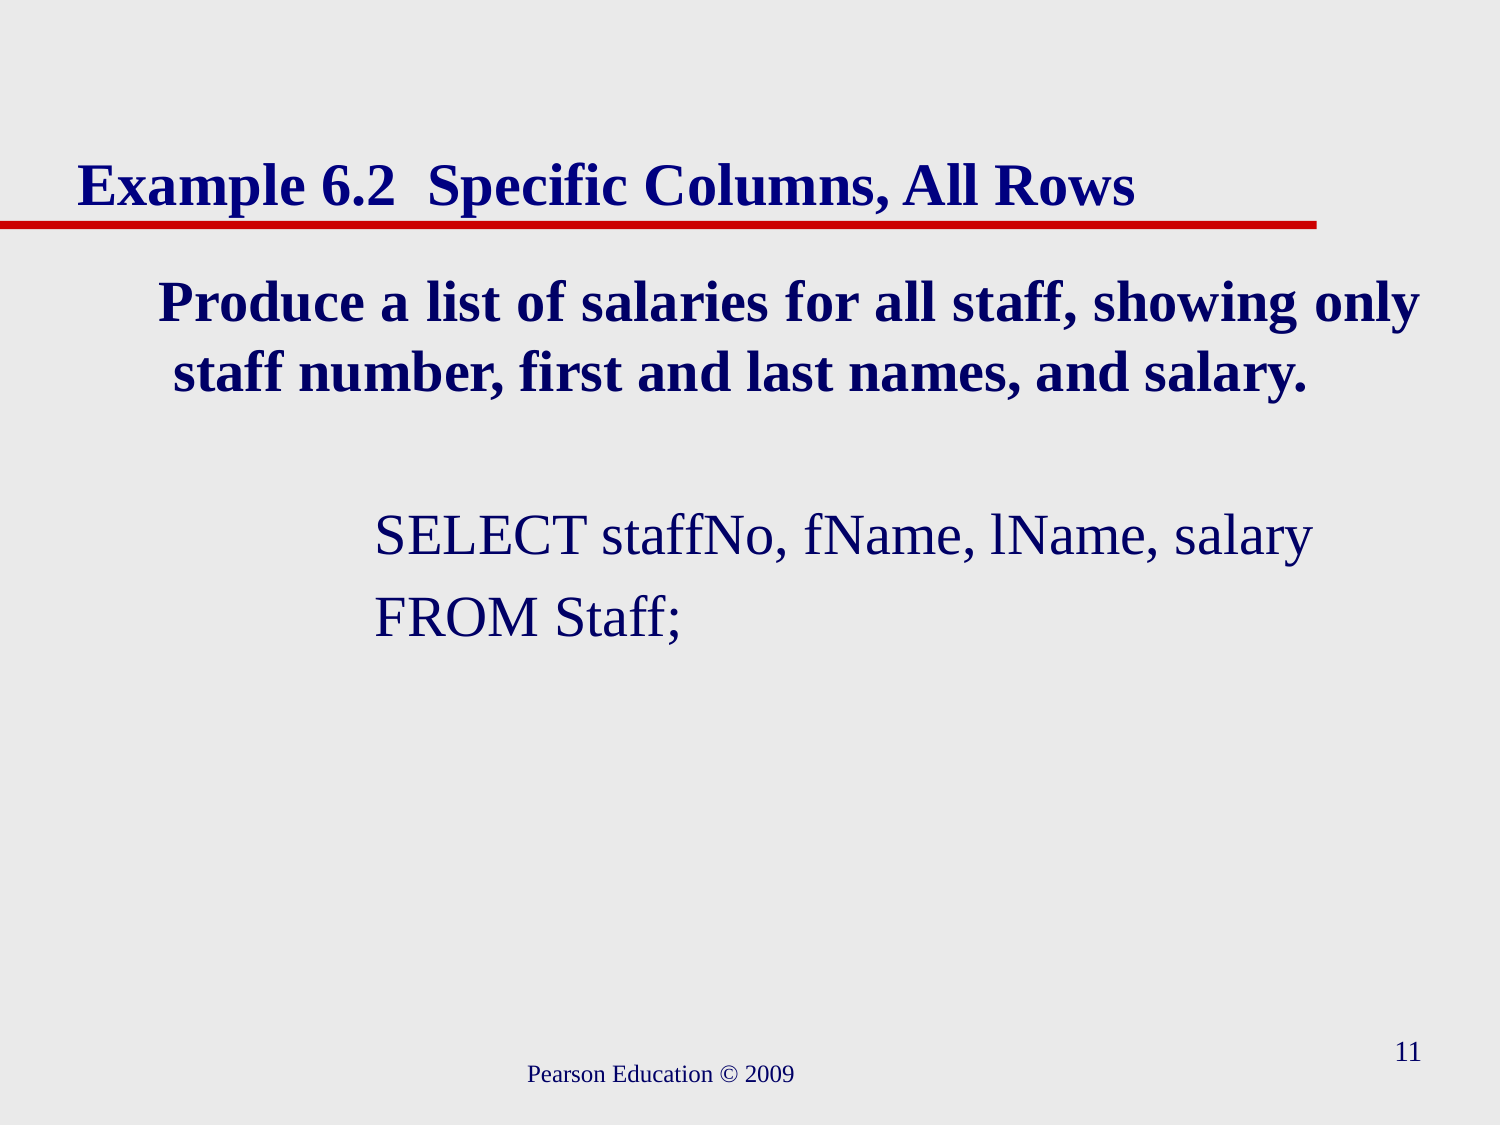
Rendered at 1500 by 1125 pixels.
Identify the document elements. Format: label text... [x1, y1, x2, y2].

title Example 6.2 Specific Columns, All Rows [62, 43, 1338, 226]
slide_number 11 [1124, 1012, 1438, 1088]
text_box Pearson Education © 2009 [512, 1050, 1038, 1095]
list Produce a list of salaries for all staff, showing only staff number, first and last names, and salary. SELECT staffNo, fName, lName, salary FROM Staff; [87, 255, 1438, 931]
